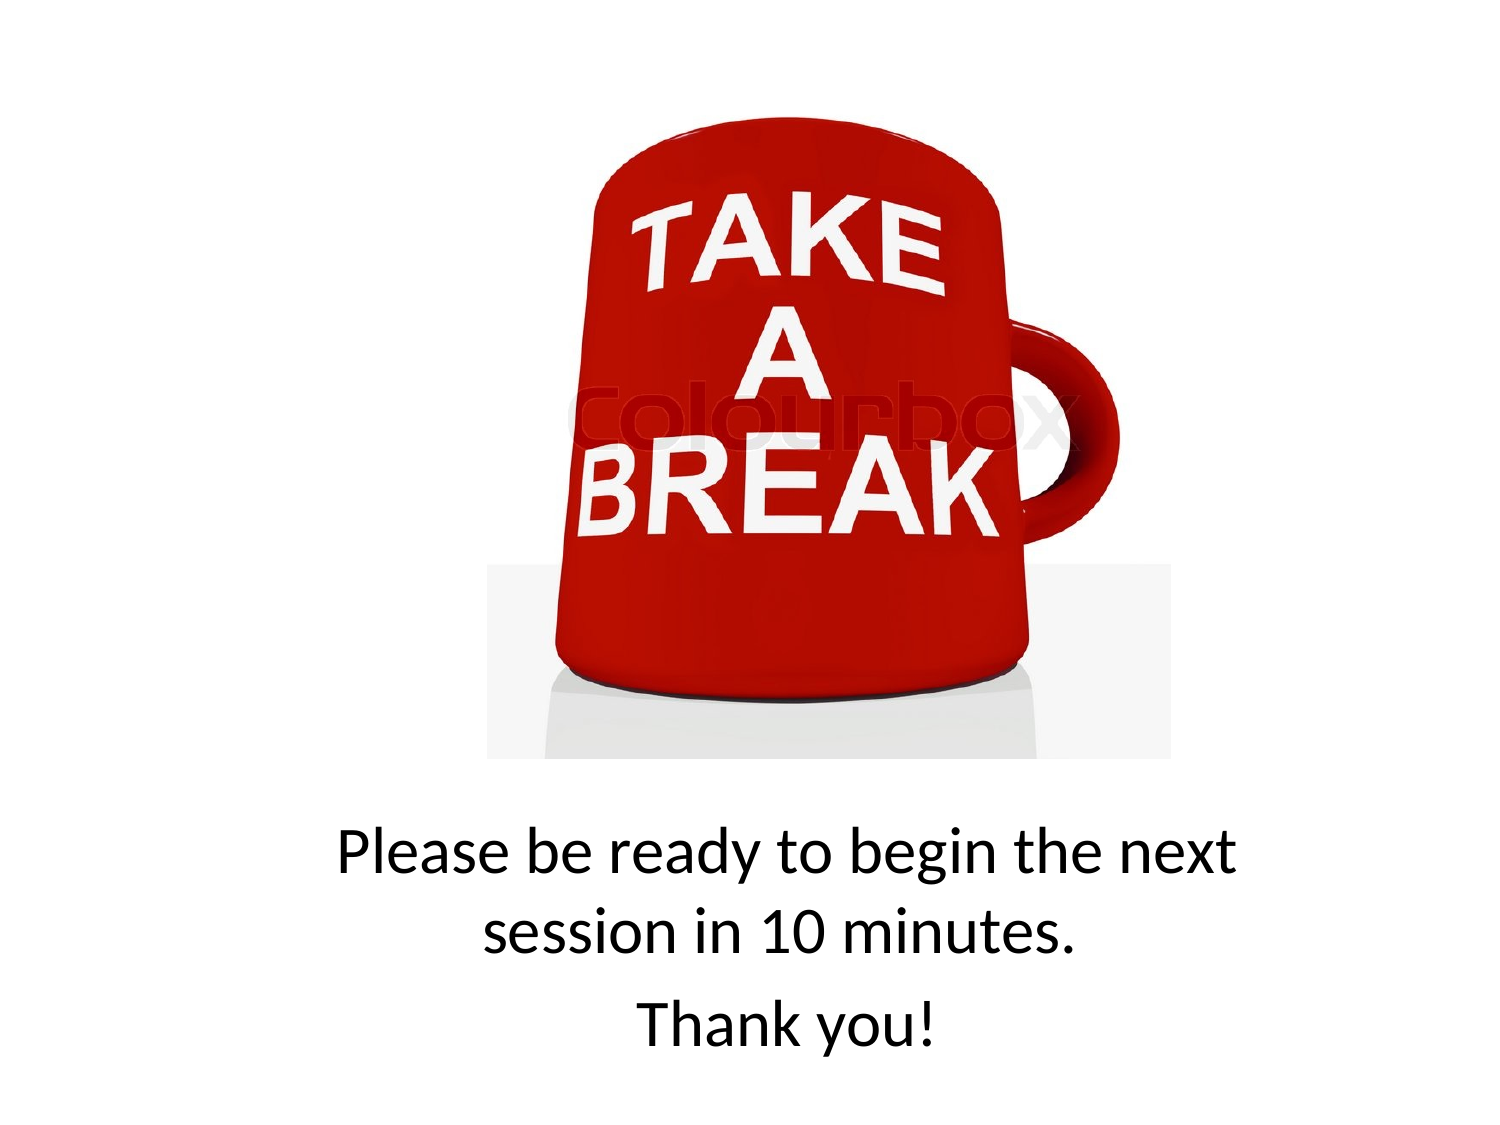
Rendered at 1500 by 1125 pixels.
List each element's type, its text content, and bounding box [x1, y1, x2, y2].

text_box Please be ready to begin the next session in 10 minutes. Thank you! [262, 799, 1313, 1087]
picture [487, 74, 1172, 759]
